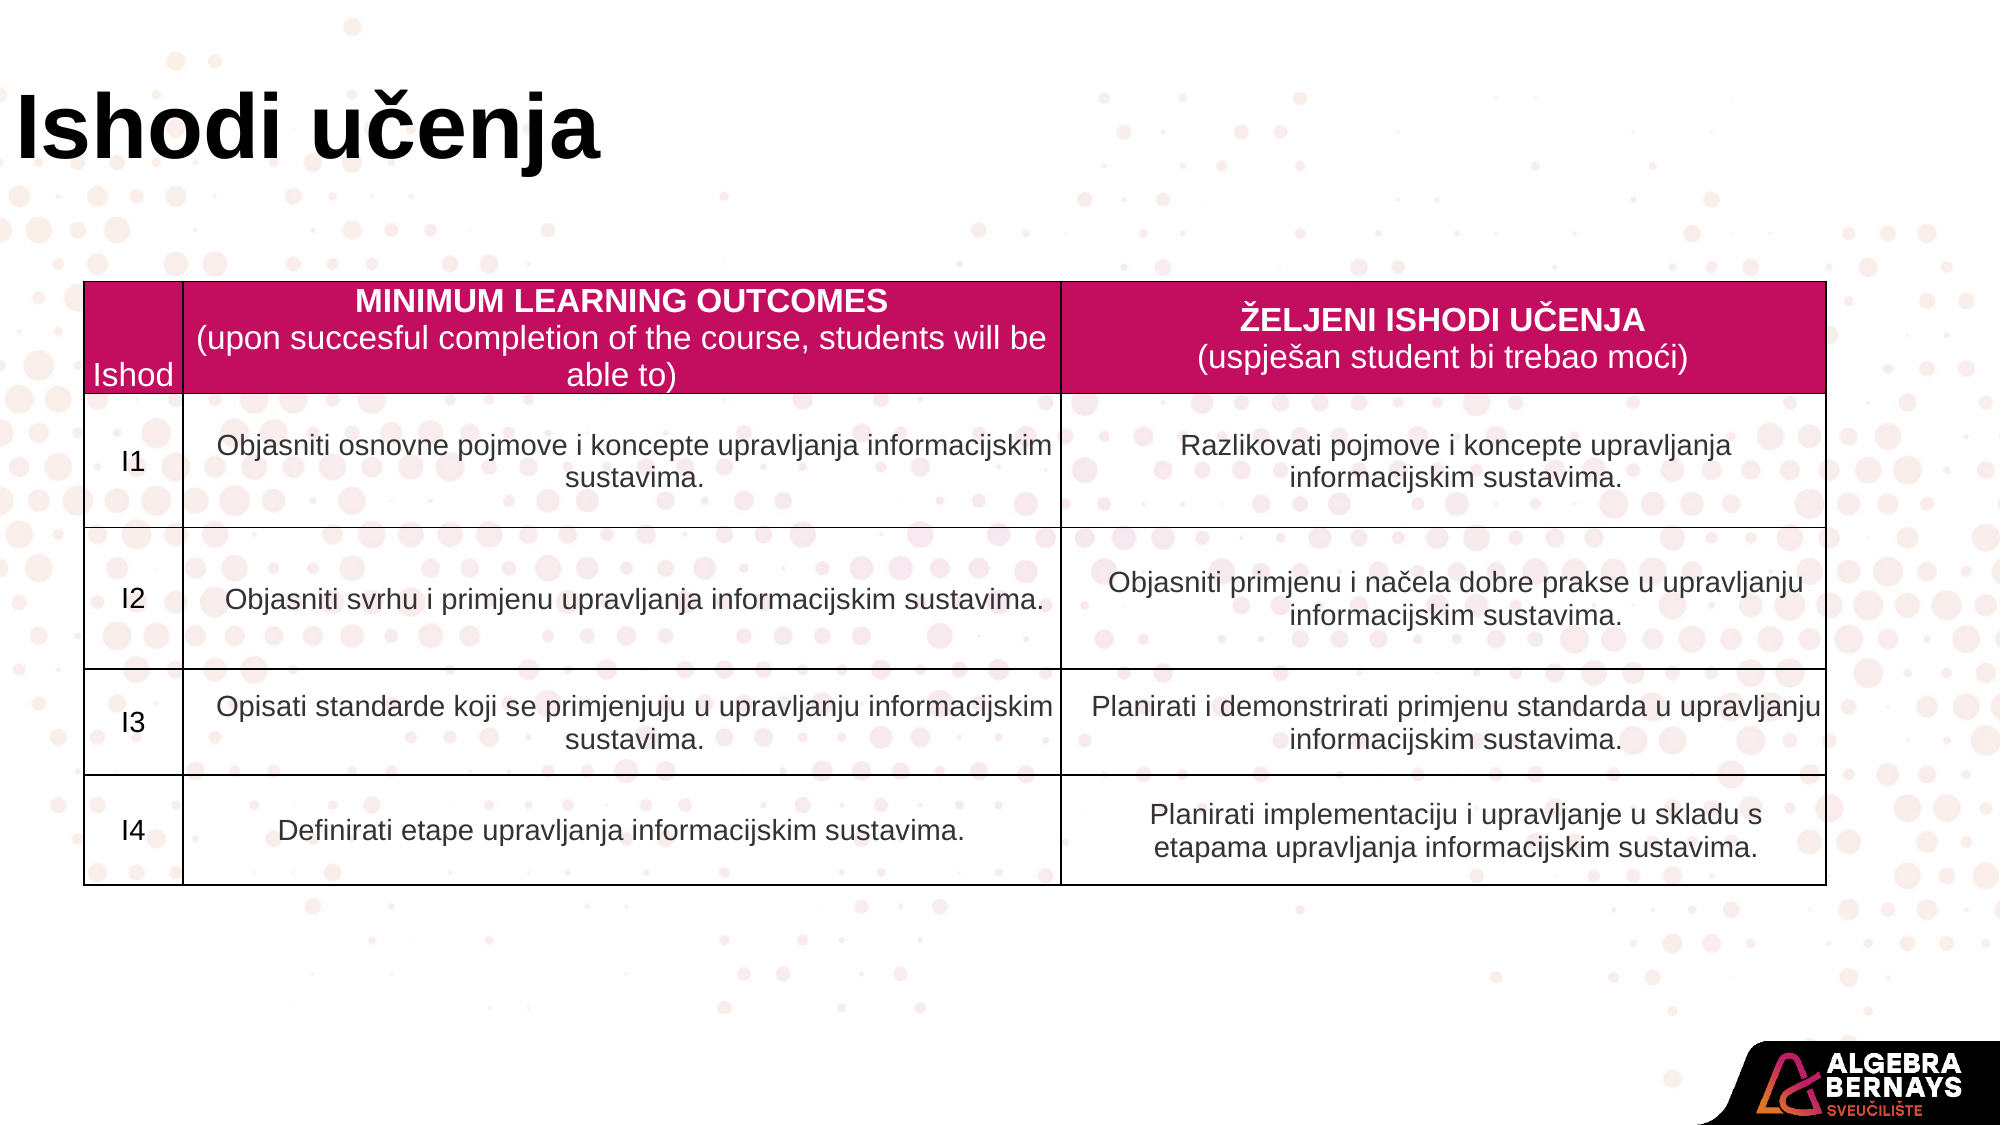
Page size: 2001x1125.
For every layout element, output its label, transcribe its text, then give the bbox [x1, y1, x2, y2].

title Ishodi učenja [0, 37, 1400, 220]
table_cell I4 [85, 776, 182, 884]
table_cell Objasniti primjenu i načela dobre prakse u upravljanju informacijskim sustavima. [1062, 528, 1825, 668]
table_header Ishod [85, 282, 182, 393]
picture [0, 0, 2000, 1125]
table_cell Objasniti osnovne pojmove i koncepte upravljanja informacijskim sustavima. [184, 394, 1060, 527]
table_cell Objasniti svrhu i primjenu upravljanja informacijskim sustavima. [184, 528, 1060, 668]
table_header ŽELJENI ISHODI UČENJA (uspješan student bi trebao moći) [1062, 282, 1825, 393]
table_cell I3 [85, 670, 182, 774]
table_cell I1 [85, 394, 182, 527]
table_cell Definirati etape upravljanja informacijskim sustavima. [184, 776, 1060, 884]
table_cell Razlikovati pojmove i koncepte upravljanja informacijskim sustavima. [1062, 394, 1825, 527]
table_header MINIMUM LEARNING OUTCOMES (upon succesful completion of the course, students will be able to) [184, 282, 1060, 393]
table_cell I2 [85, 528, 182, 668]
table_cell Planirati implementaciju i upravljanje u skladu s etapama upravljanja informacijskim sustavima. [1062, 776, 1825, 884]
table_cell Planirati i demonstrirati primjenu standarda u upravljanju informacijskim sustavima. [1062, 670, 1825, 774]
table_cell Opisati standarde koji se primjenjuju u upravljanju informacijskim sustavima. [184, 670, 1060, 774]
